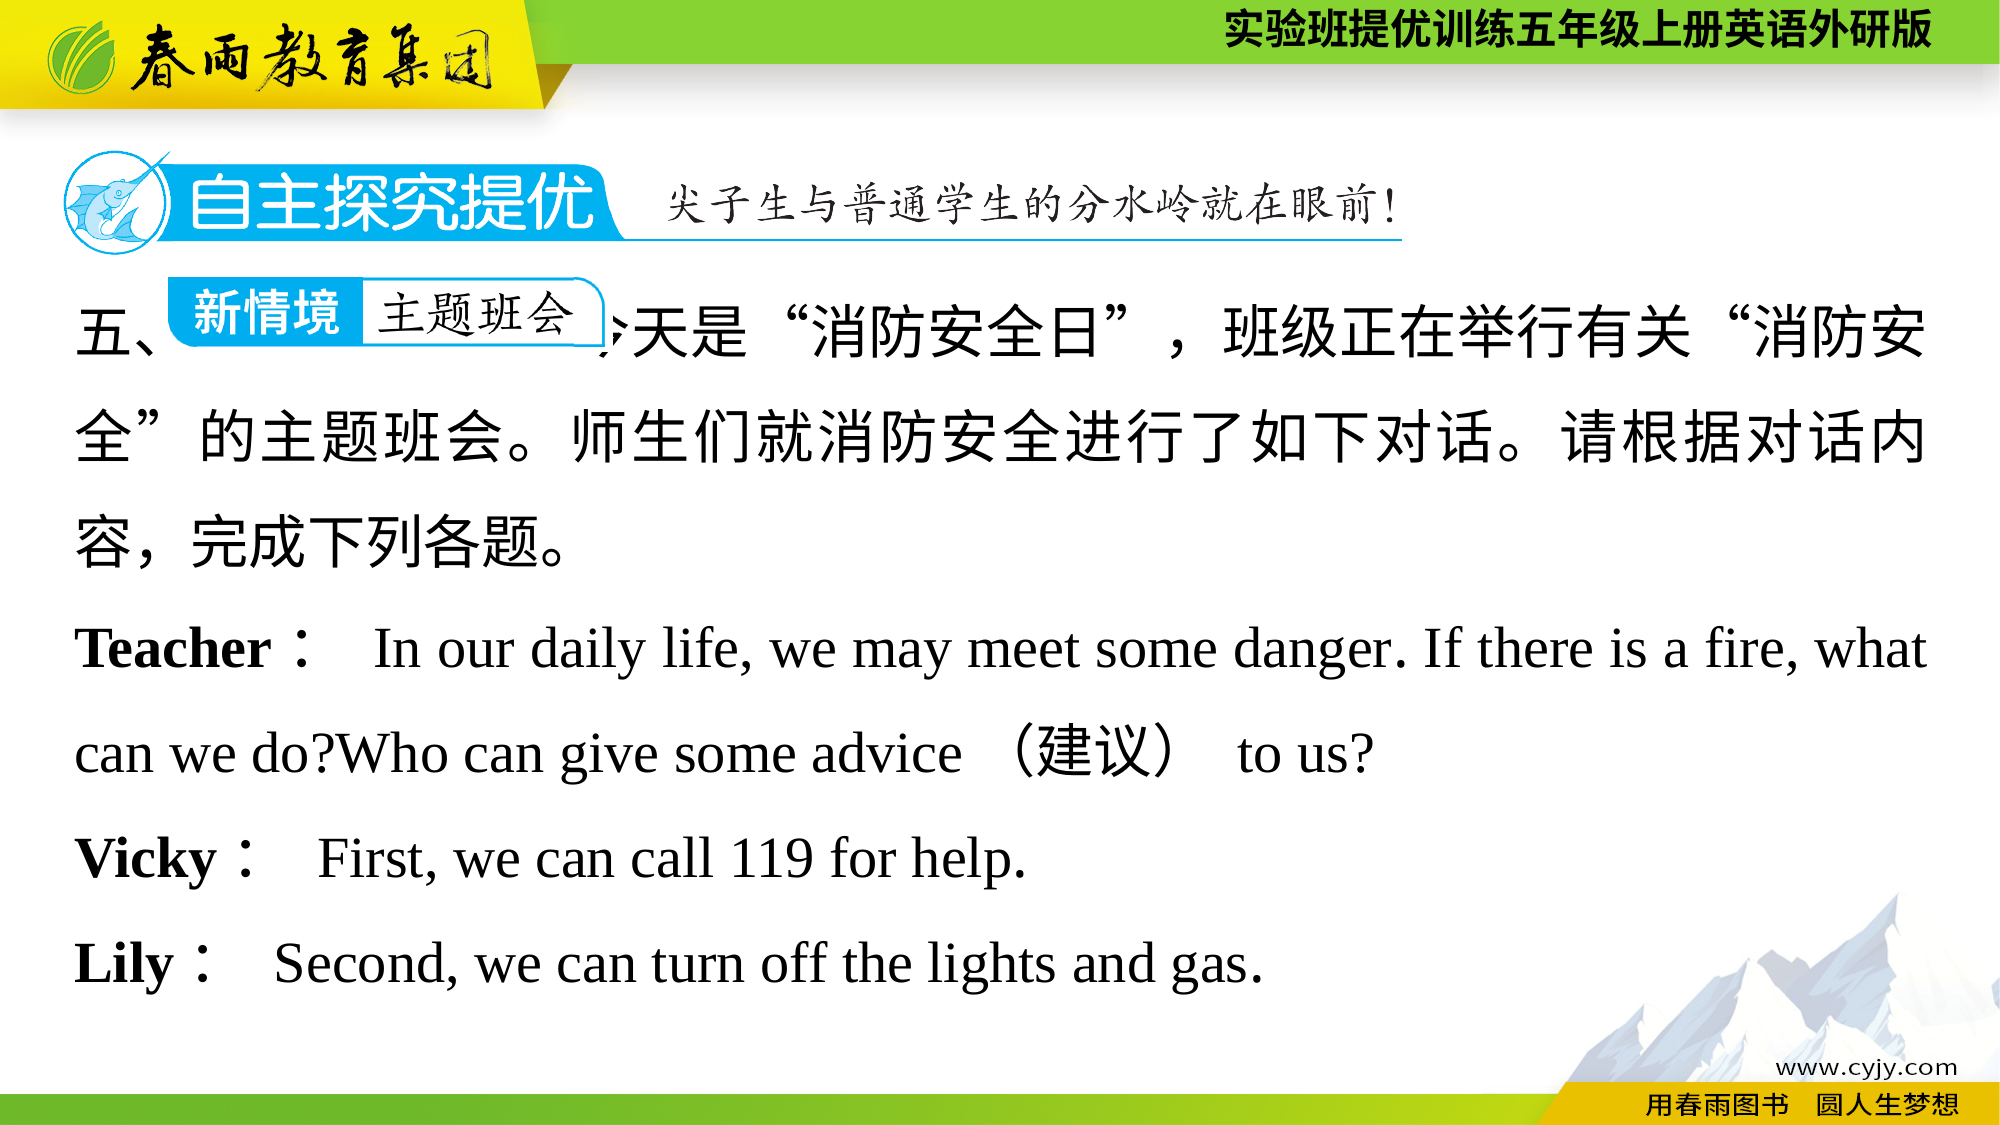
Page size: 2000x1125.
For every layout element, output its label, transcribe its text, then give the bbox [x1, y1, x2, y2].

picture [0, 0, 2000, 1125]
list 五、 今天是“消防安全日”，班级正在举行有关“消防安全”的主题班会。师生们就消防安全进行了如下对话。请根据对话内容，完成下列各题。 Teacher： In our daily life, we may meet some danger. If there is a fire, what can we do?Who can give some advice（建议） to us? Vicky： First, we can call 119 for help. Lily： Second, we can turn off the lights and gas. [59, 252, 1944, 1010]
